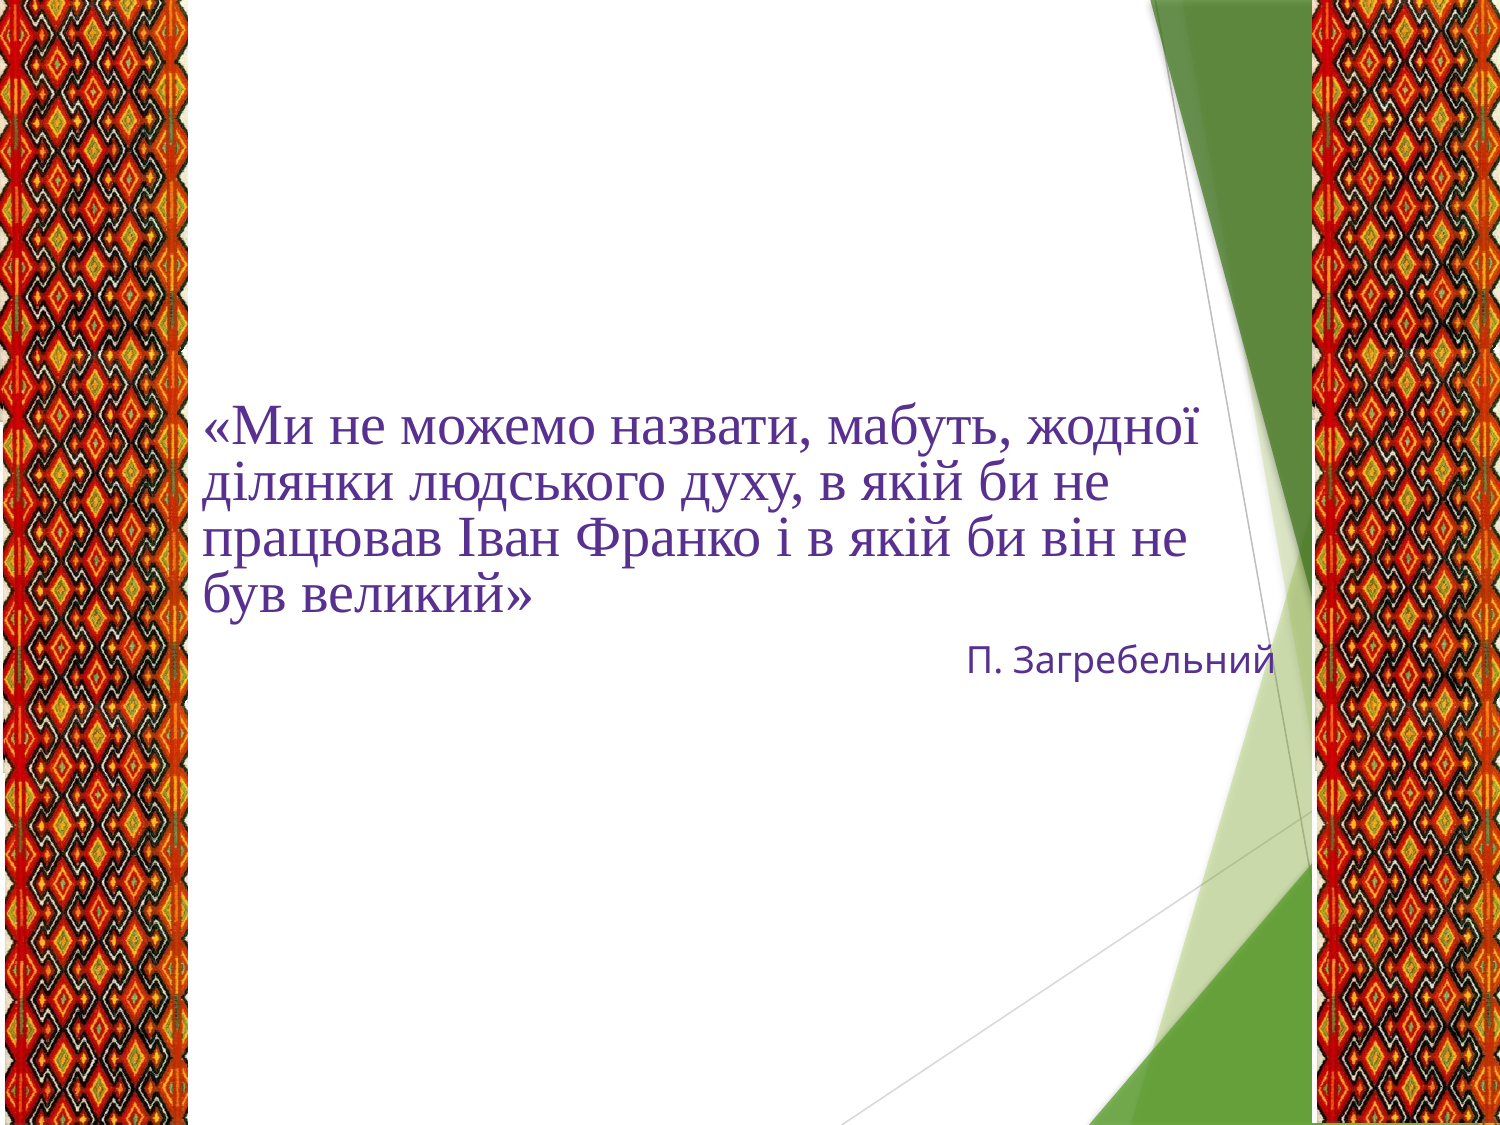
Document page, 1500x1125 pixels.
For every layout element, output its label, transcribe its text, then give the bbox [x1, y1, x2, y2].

subtitle «Ми не можемо назвати, мабуть, жодної ділянки людського духу, в якій би не працював Іван Франко і в якій би він не був великий» П. Загребельний [191, 392, 1292, 729]
picture [0, 0, 188, 1125]
picture [1311, 0, 1500, 1125]
